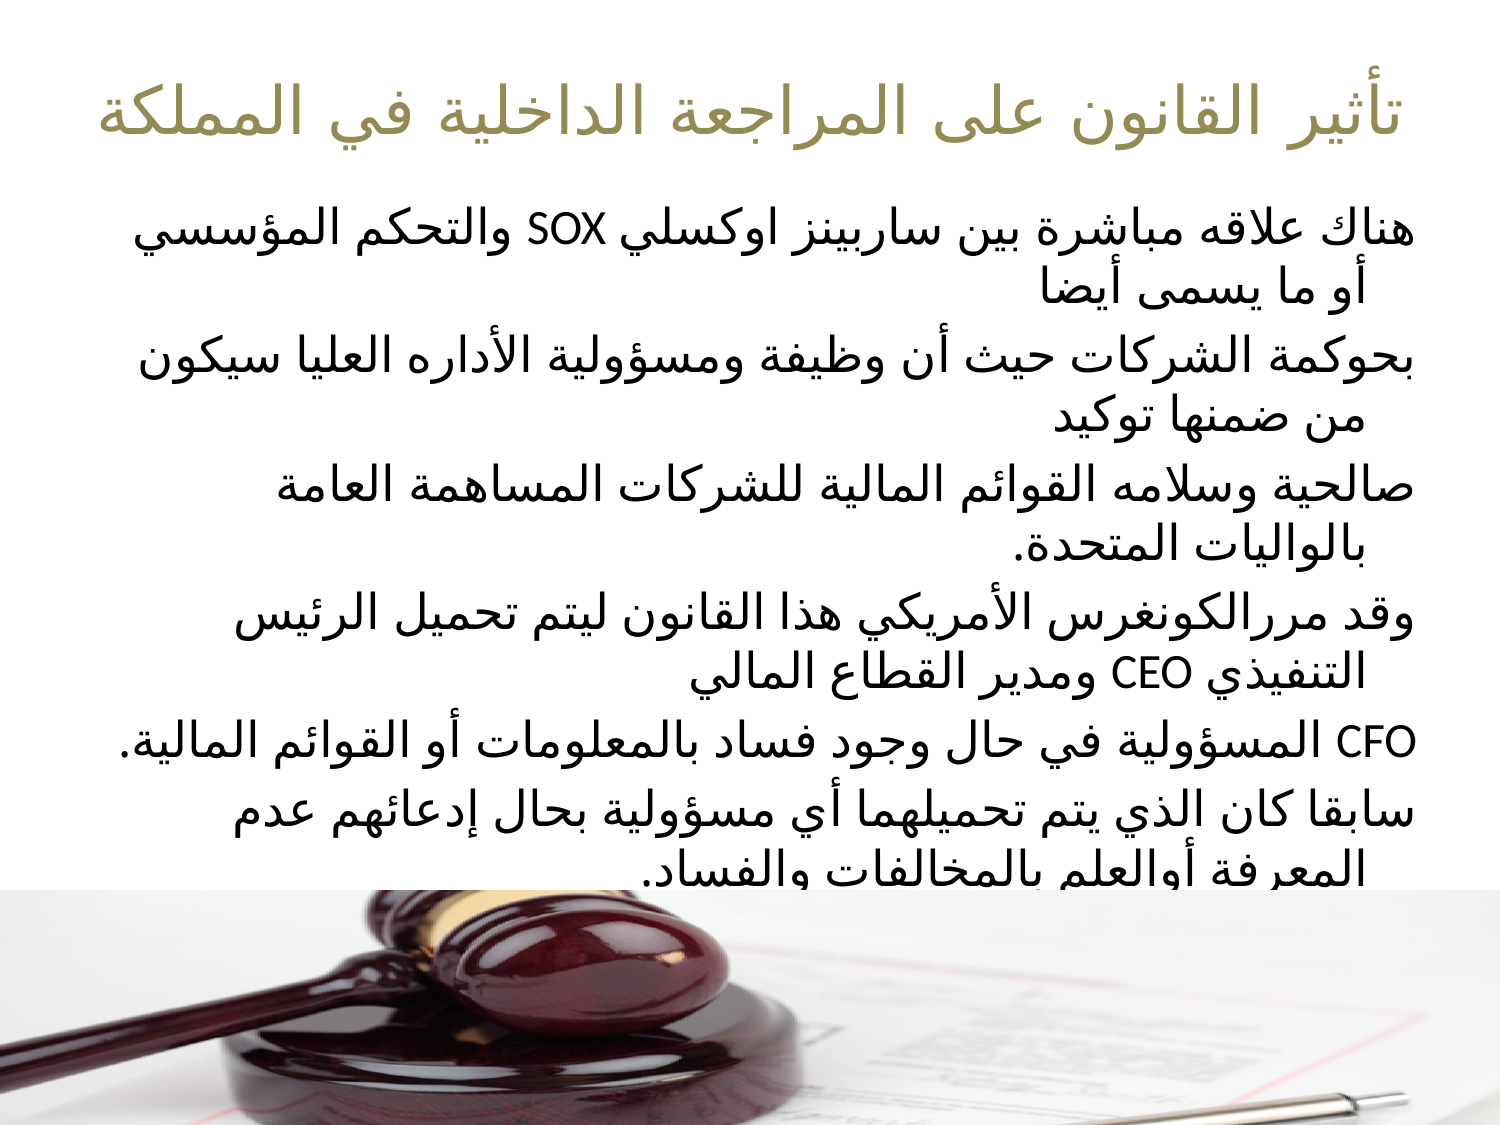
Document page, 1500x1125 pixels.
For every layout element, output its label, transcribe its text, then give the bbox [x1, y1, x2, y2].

list هناك علاقه مباشرة بين ساربينز اوكسلي SOX والتحكم المؤسسي أو ما يسمى أيضا بحوكمة الشركات حيث أن وظيفة ومسؤولية الأداره العليا سيكون من ضمنها توكيد صالحية وسلامه القوائم المالية للشركات المساهمة العامة بالواليات المتحدة. وقد مررالكونغرس الأمريكي هذا القانون ليتم تحميل الرئيس التنفيذي CEO ومدير القطاع المالي CFO المسؤولية في حال وجود فساد بالمعلومات أو القوائم المالية. سابقا كان الذي يتم تحميلهما أي مسؤولية بحال إدعائهم عدم المعرفة أوالعلم بالمخالفات والفساد. [82, 187, 1432, 889]
title تأثير القانون على المراجعة الداخلية في المملكة [75, 45, 1425, 164]
picture [0, 890, 1500, 1125]
